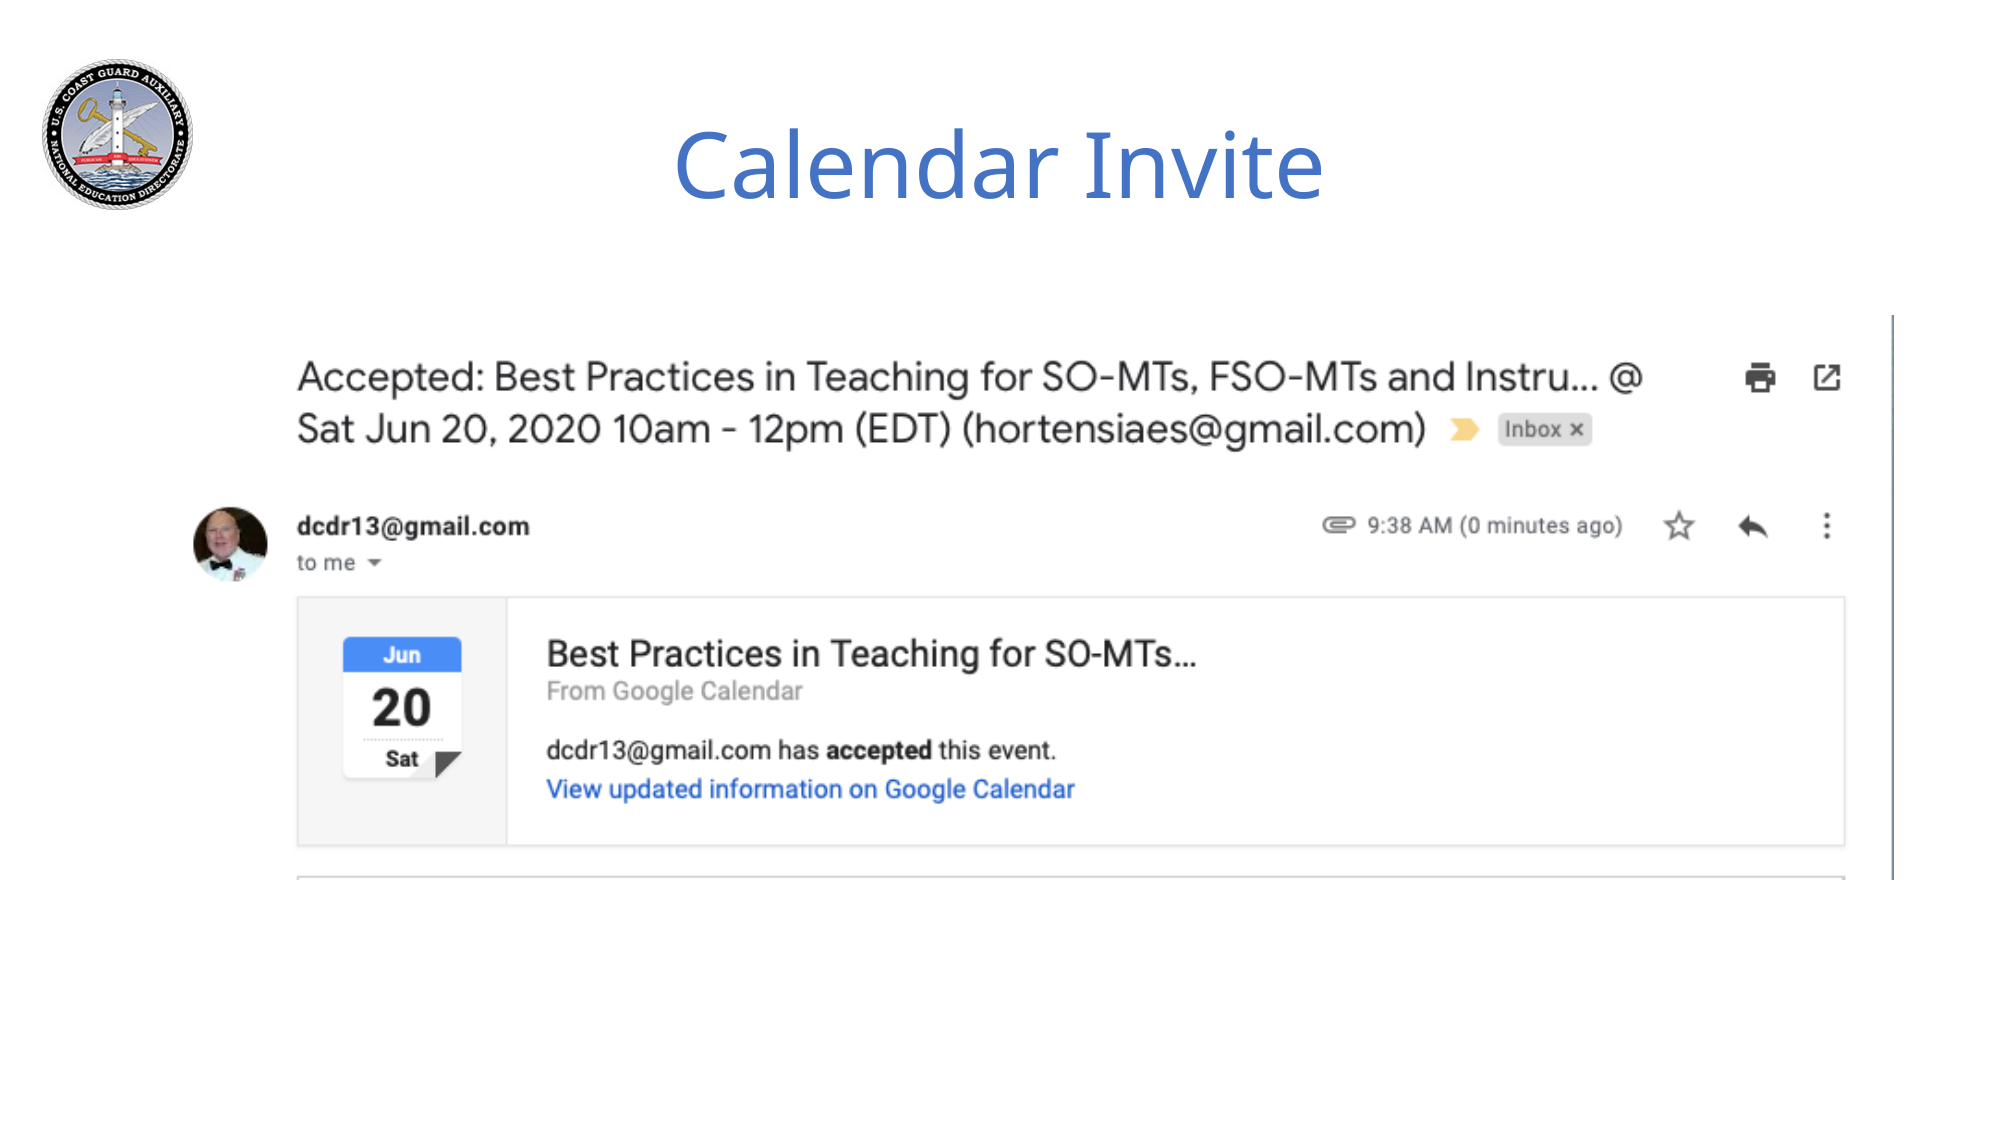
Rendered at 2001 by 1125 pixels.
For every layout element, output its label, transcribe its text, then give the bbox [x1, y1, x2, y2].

picture [42, 59, 193, 210]
title Calendar Invite [137, 59, 1863, 278]
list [168, 315, 1894, 880]
